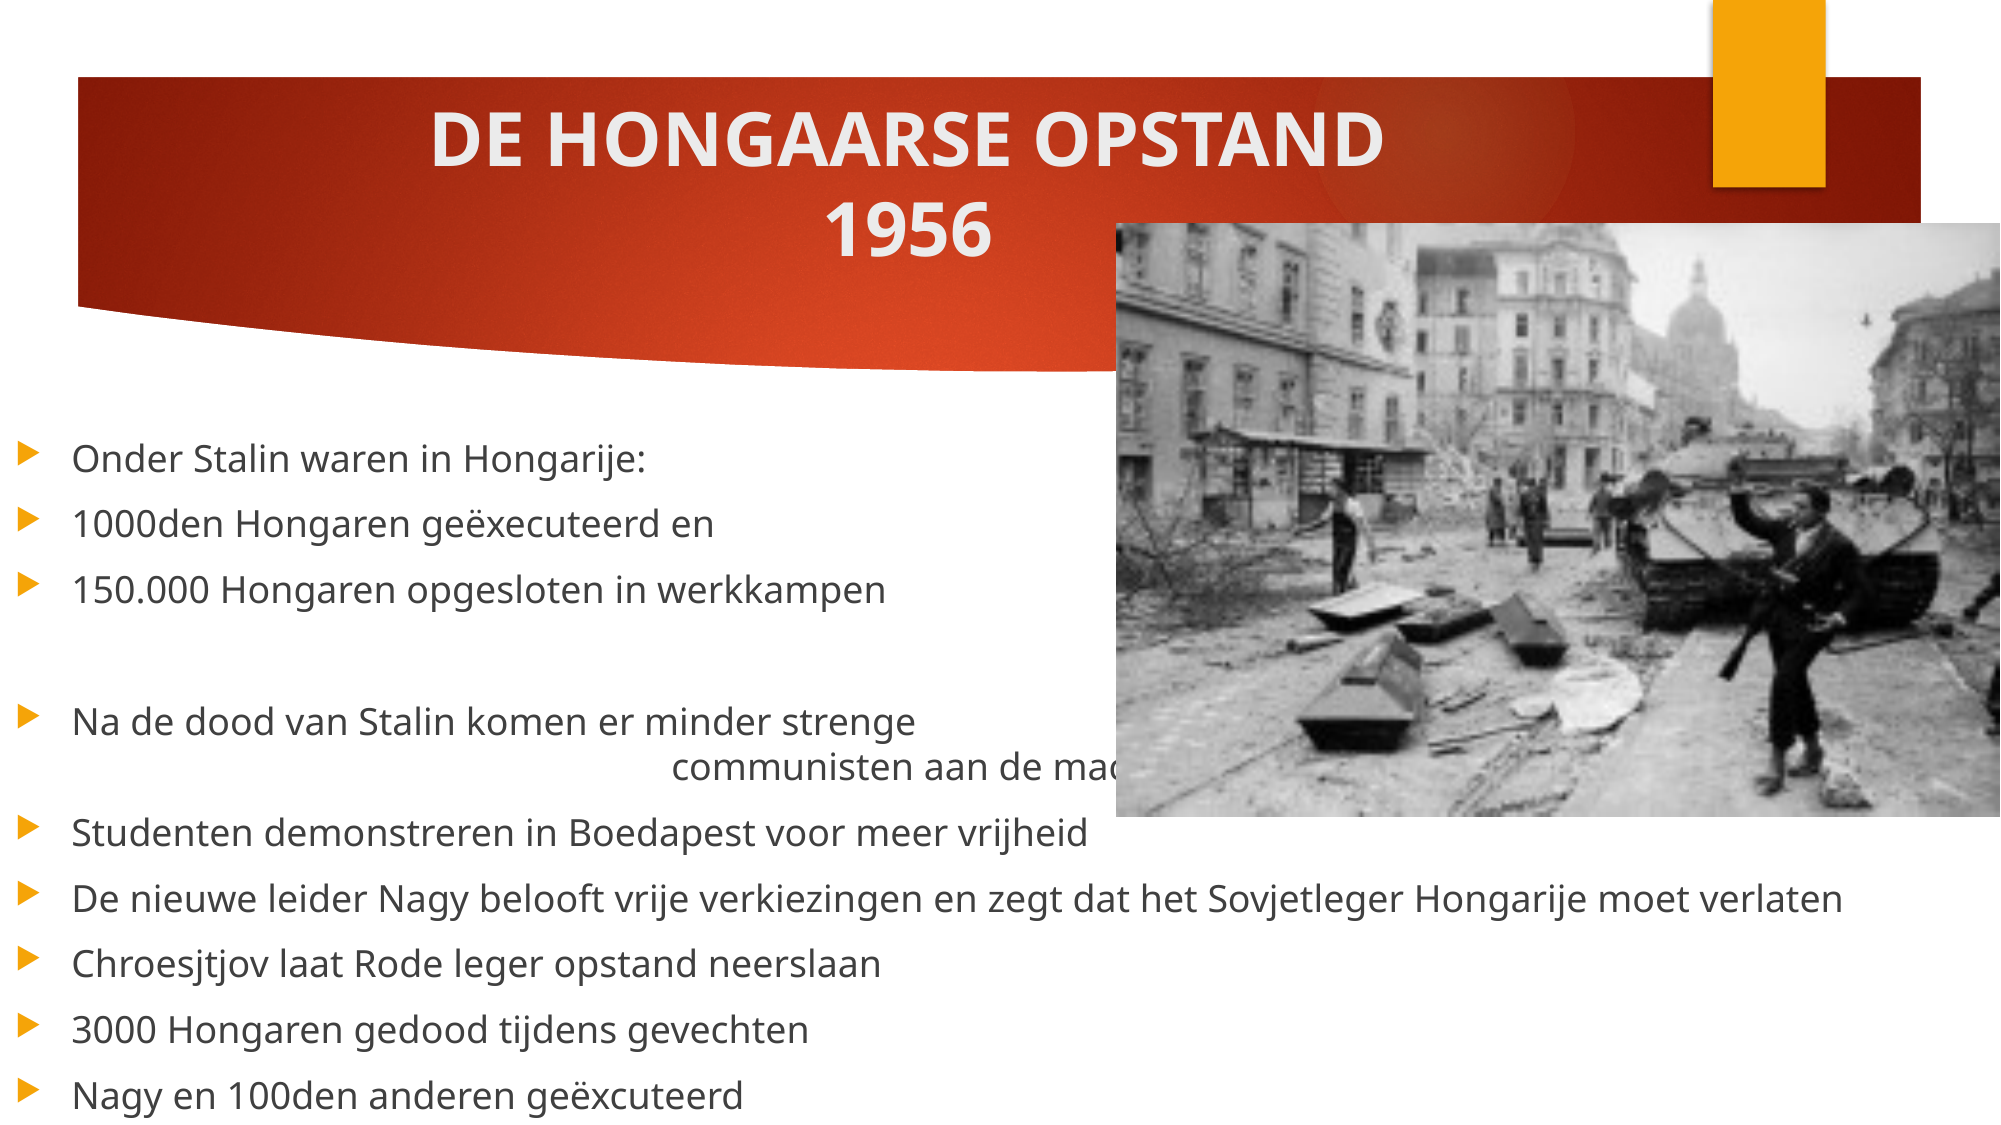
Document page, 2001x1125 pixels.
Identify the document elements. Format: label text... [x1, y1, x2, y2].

picture [1116, 223, 2000, 817]
title DE HONGAARSE OPSTAND 1956 [189, 88, 1627, 275]
list Onder Stalin waren in Hongarije: 1000den Hongaren geëxecuteerd en 150.000 Hongaren opgesloten in werkkampen Na de dood van Stalin komen er minder strenge communisten aan de macht Studenten demonstreren in Boedapest voor meer vrijheid De nieuwe leider Nagy belooft vrije verkiezingen en zegt dat het Sovjetleger Hongarije moet verlaten Chroesjtjov laat Rode leger opstand neerslaan 3000 Hongaren gedood tijdens gevechten Nagy en 100den anderen geëxcuteerd [0, 427, 2000, 1125]
